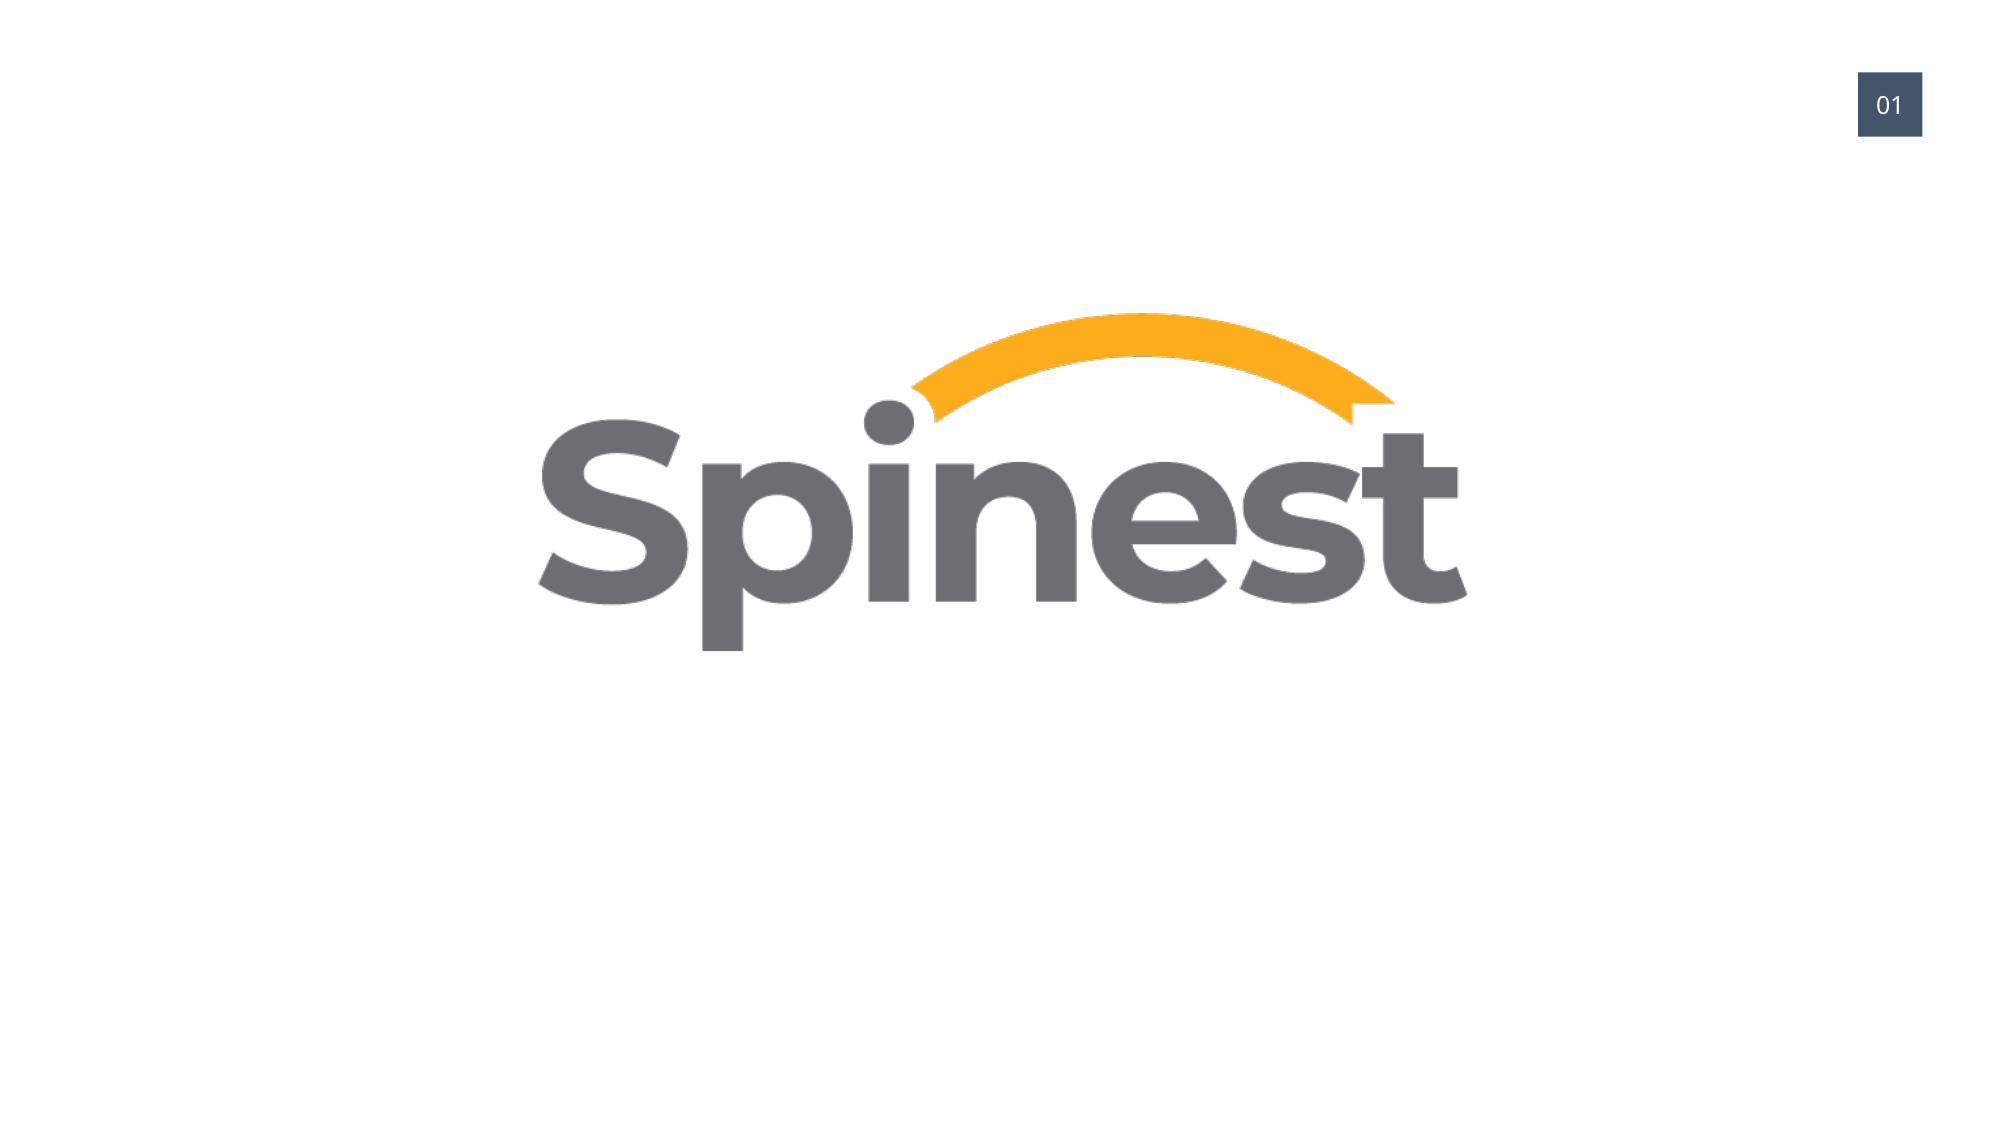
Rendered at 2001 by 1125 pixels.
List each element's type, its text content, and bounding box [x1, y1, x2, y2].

picture [218, 0, 1782, 1125]
slide_number 01 [1854, 78, 1927, 130]
